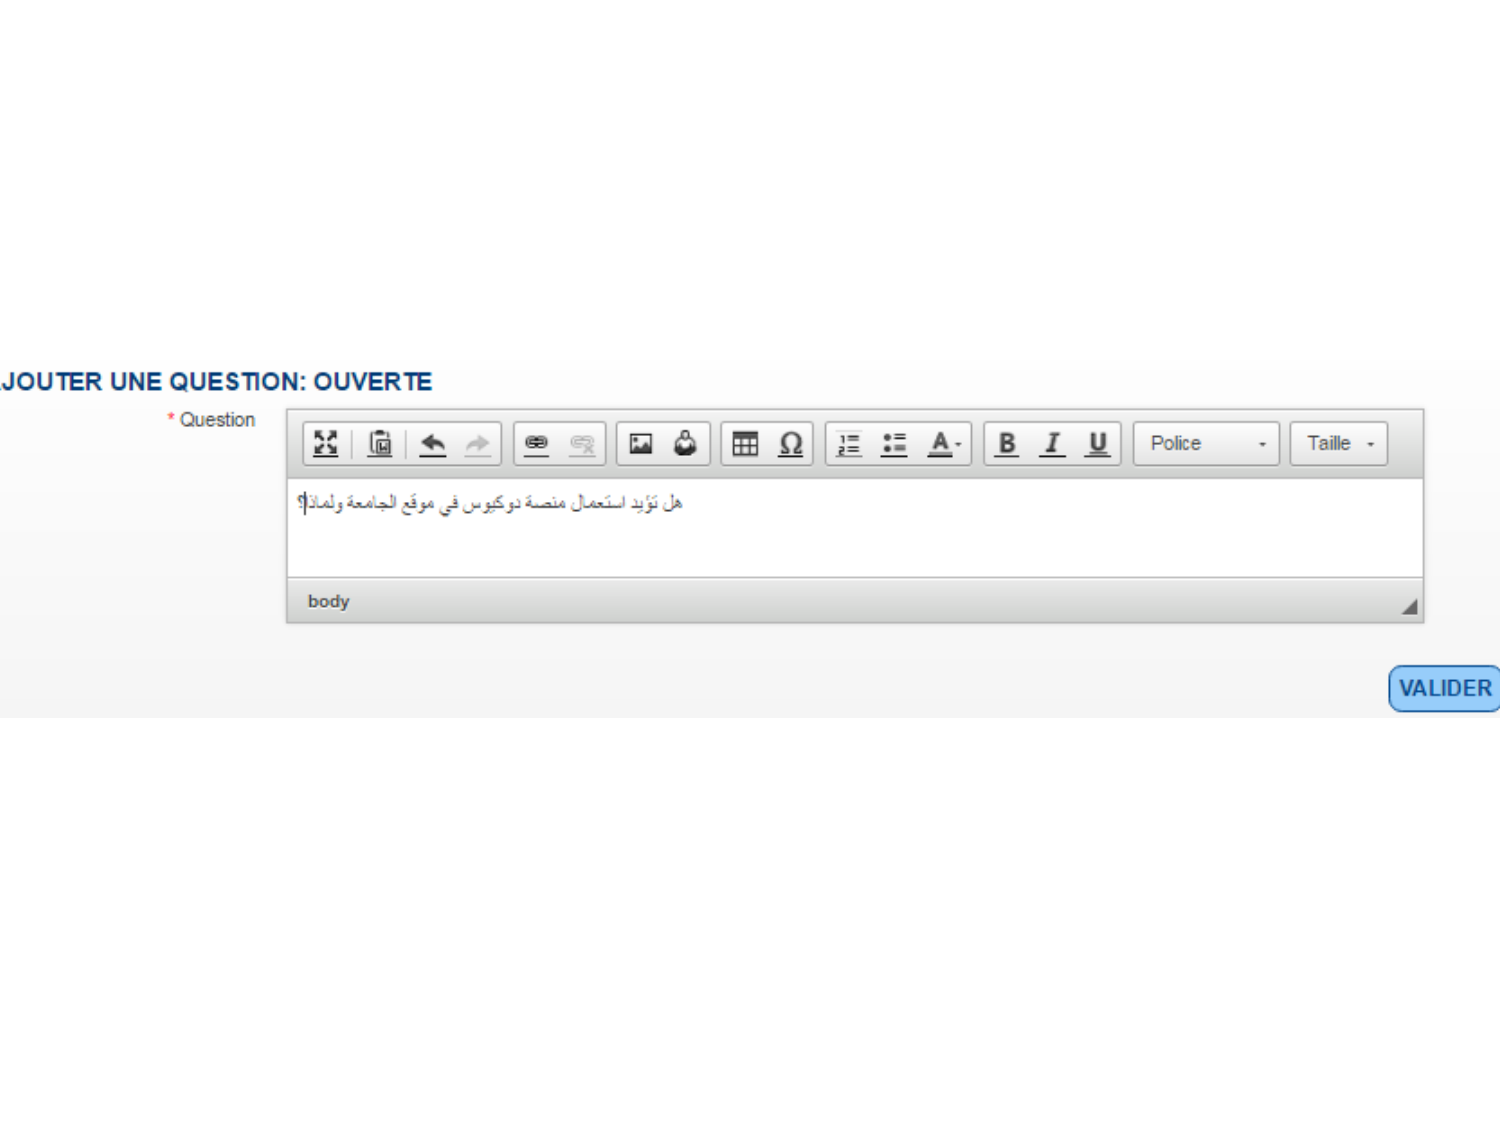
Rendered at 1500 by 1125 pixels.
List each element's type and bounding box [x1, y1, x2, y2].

picture [0, 360, 1500, 718]
